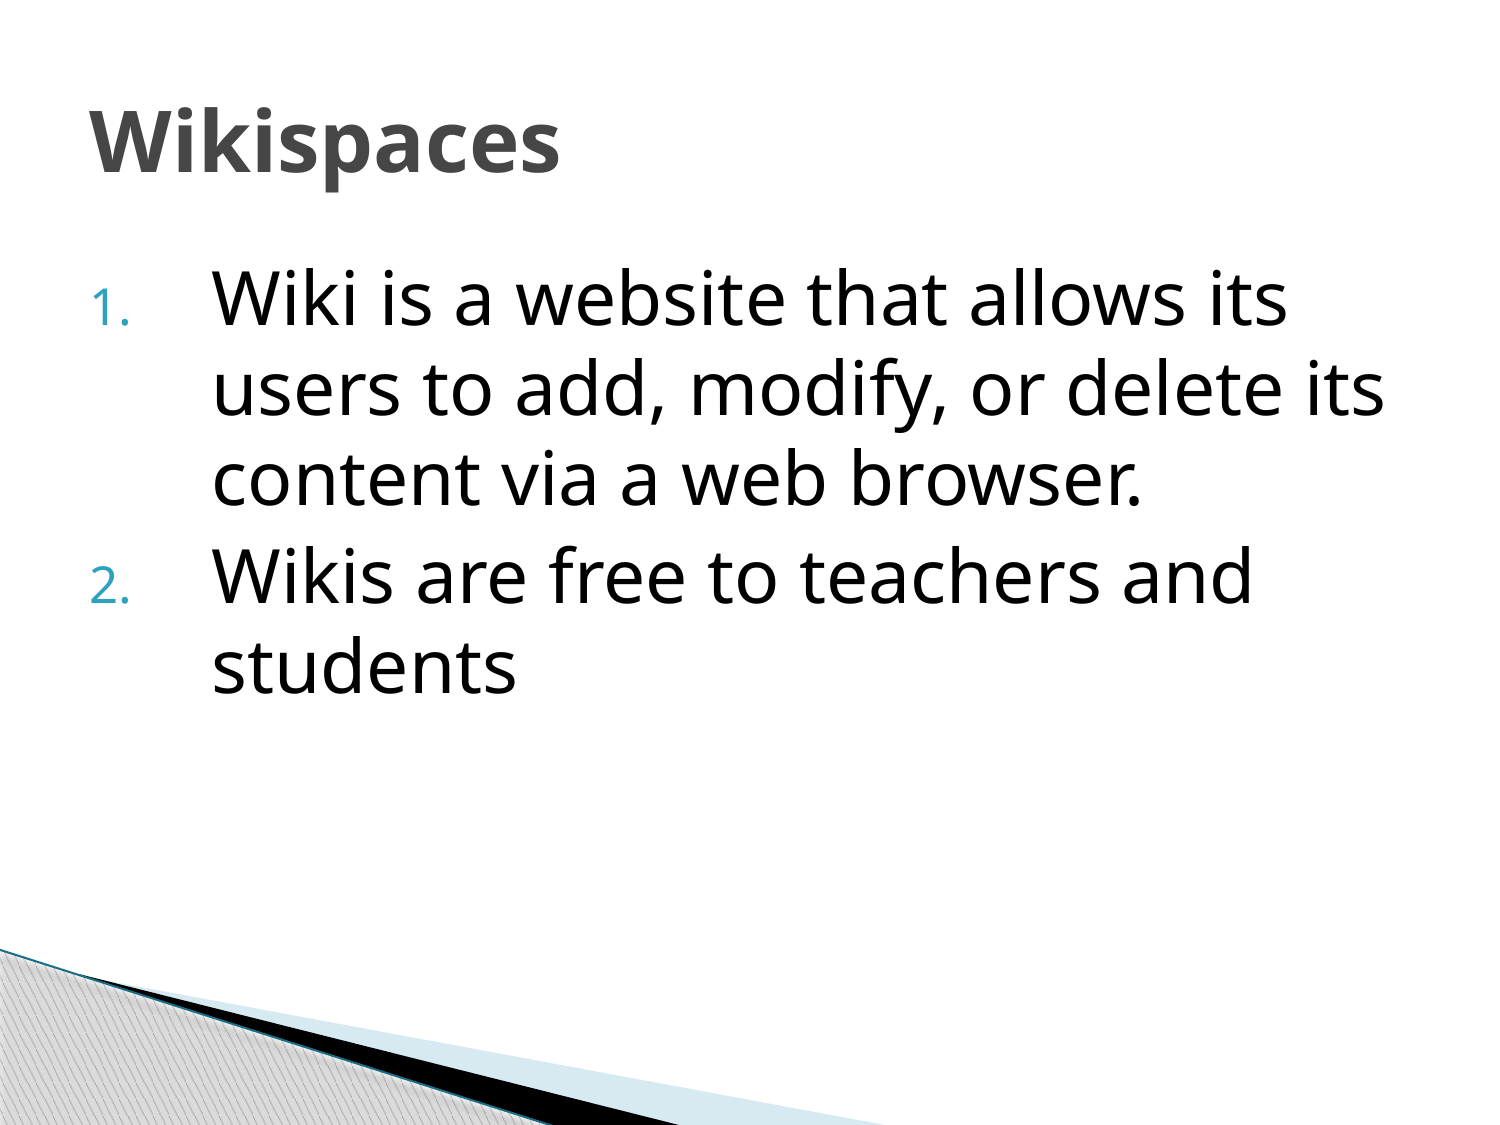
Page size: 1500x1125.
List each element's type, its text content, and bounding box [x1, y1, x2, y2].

list Wiki is a website that allows its users to add, modify, or delete its content via a web browser. Wikis are free to teachers and students [75, 243, 1425, 986]
title Wikispaces [75, 45, 1425, 233]
